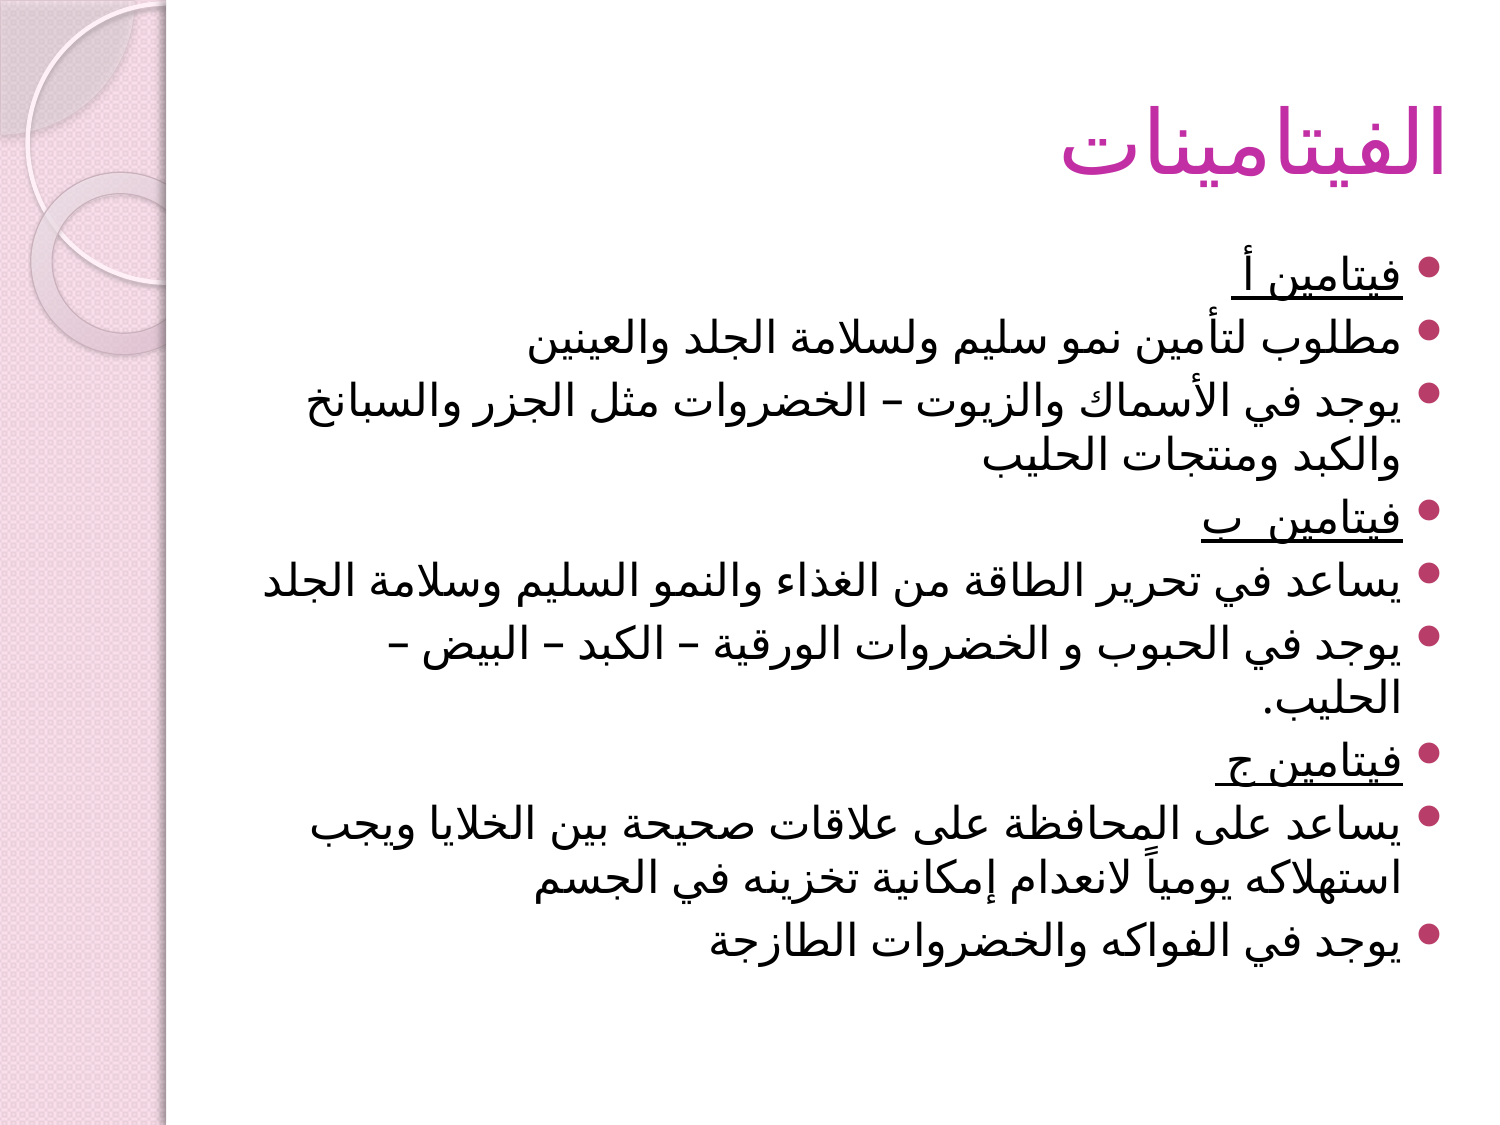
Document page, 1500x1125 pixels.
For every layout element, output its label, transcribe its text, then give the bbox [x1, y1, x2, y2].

title الفيتامينات [235, 45, 1466, 233]
list فيتامين أ مطلوب لتأمين نمو سليم ولسلامة الجلد والعينين يوجد في الأسماك والزيوت – الخضروات مثل الجزر والسبانخ والكبد ومنتجات الحليب فيتامين ب يساعد في تحرير الطاقة من الغذاء والنمو السليم وسلامة الجلد يوجد في الحبوب و الخضروات الورقية – الكبد – البيض – الحليب. فيتامين ج يساعد على المحافظة على علاقات صحيحة بين الخلايا ويجب استهلاكه يومياً لانعدام إمكانية تخزينه في الجسم يوجد في الفواكه والخضروات الطازجة [235, 237, 1466, 1025]
